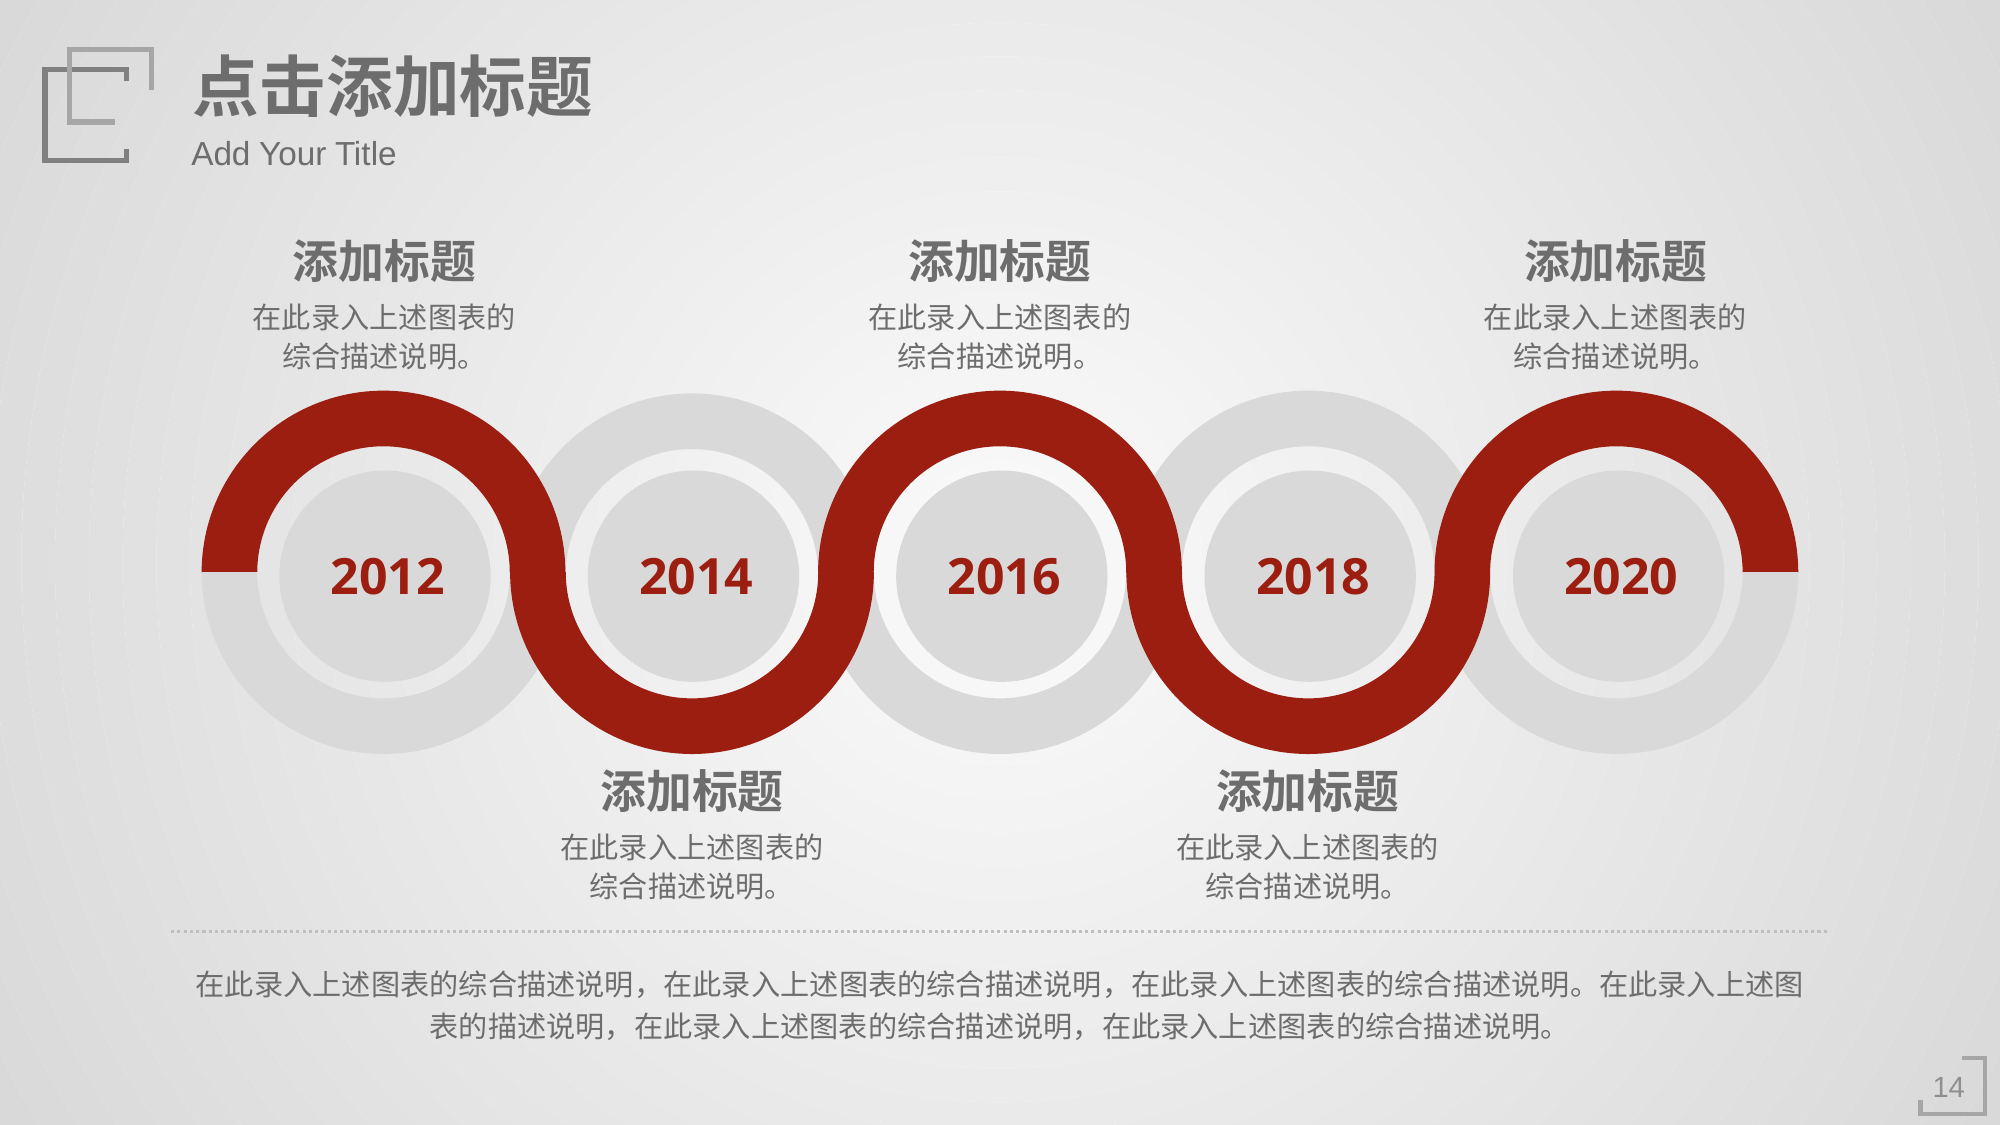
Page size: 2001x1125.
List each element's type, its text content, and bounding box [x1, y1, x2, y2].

text_box 添加标题 [1201, 754, 1415, 818]
text_box 在此录入上述图表的综合描述说明。 [838, 288, 1161, 381]
text_box 在此录入上述图表的综合描述说明。 [223, 288, 546, 381]
text_box 在此录入上述图表的综合描述说明。 [1146, 818, 1469, 911]
text_box 2020 [1511, 469, 1726, 683]
text_box [1125, 571, 1492, 754]
text_box [1154, 389, 1462, 571]
text_box 2014 [586, 469, 801, 683]
text_box [1463, 571, 1800, 756]
text_box 2012 [278, 469, 492, 683]
text_box Add Your Title [176, 124, 555, 180]
text_box 点击添加标题 [177, 36, 609, 132]
text_box 添加标题 [1508, 224, 1723, 288]
text_box [200, 571, 538, 756]
text_box [817, 389, 1183, 571]
text_box [539, 392, 845, 570]
text_box [509, 571, 875, 754]
text_box 添加标题 [585, 754, 799, 818]
text_box 在此录入上述图表的综合描述说明。 [531, 818, 853, 911]
text_box 在此录入上述图表的综合描述说明。 [1454, 288, 1777, 381]
text_box 添加标题 [277, 224, 491, 288]
text_box [846, 579, 1154, 756]
text_box 添加标题 [893, 224, 1107, 288]
text_box [200, 389, 567, 571]
text_box 2018 [1203, 469, 1417, 683]
text_box 2016 [895, 469, 1109, 683]
text_box 在此录入上述图表的综合描述说明，在此录入上述图表的综合描述说明，在此录入上述图表的综合描述说明。在此录入上述图表的描述说明，在此录入上述图表的综合描述说明，在此录入上述图表的综合描述说明。 [169, 951, 1831, 1051]
text_box [1433, 389, 1800, 571]
